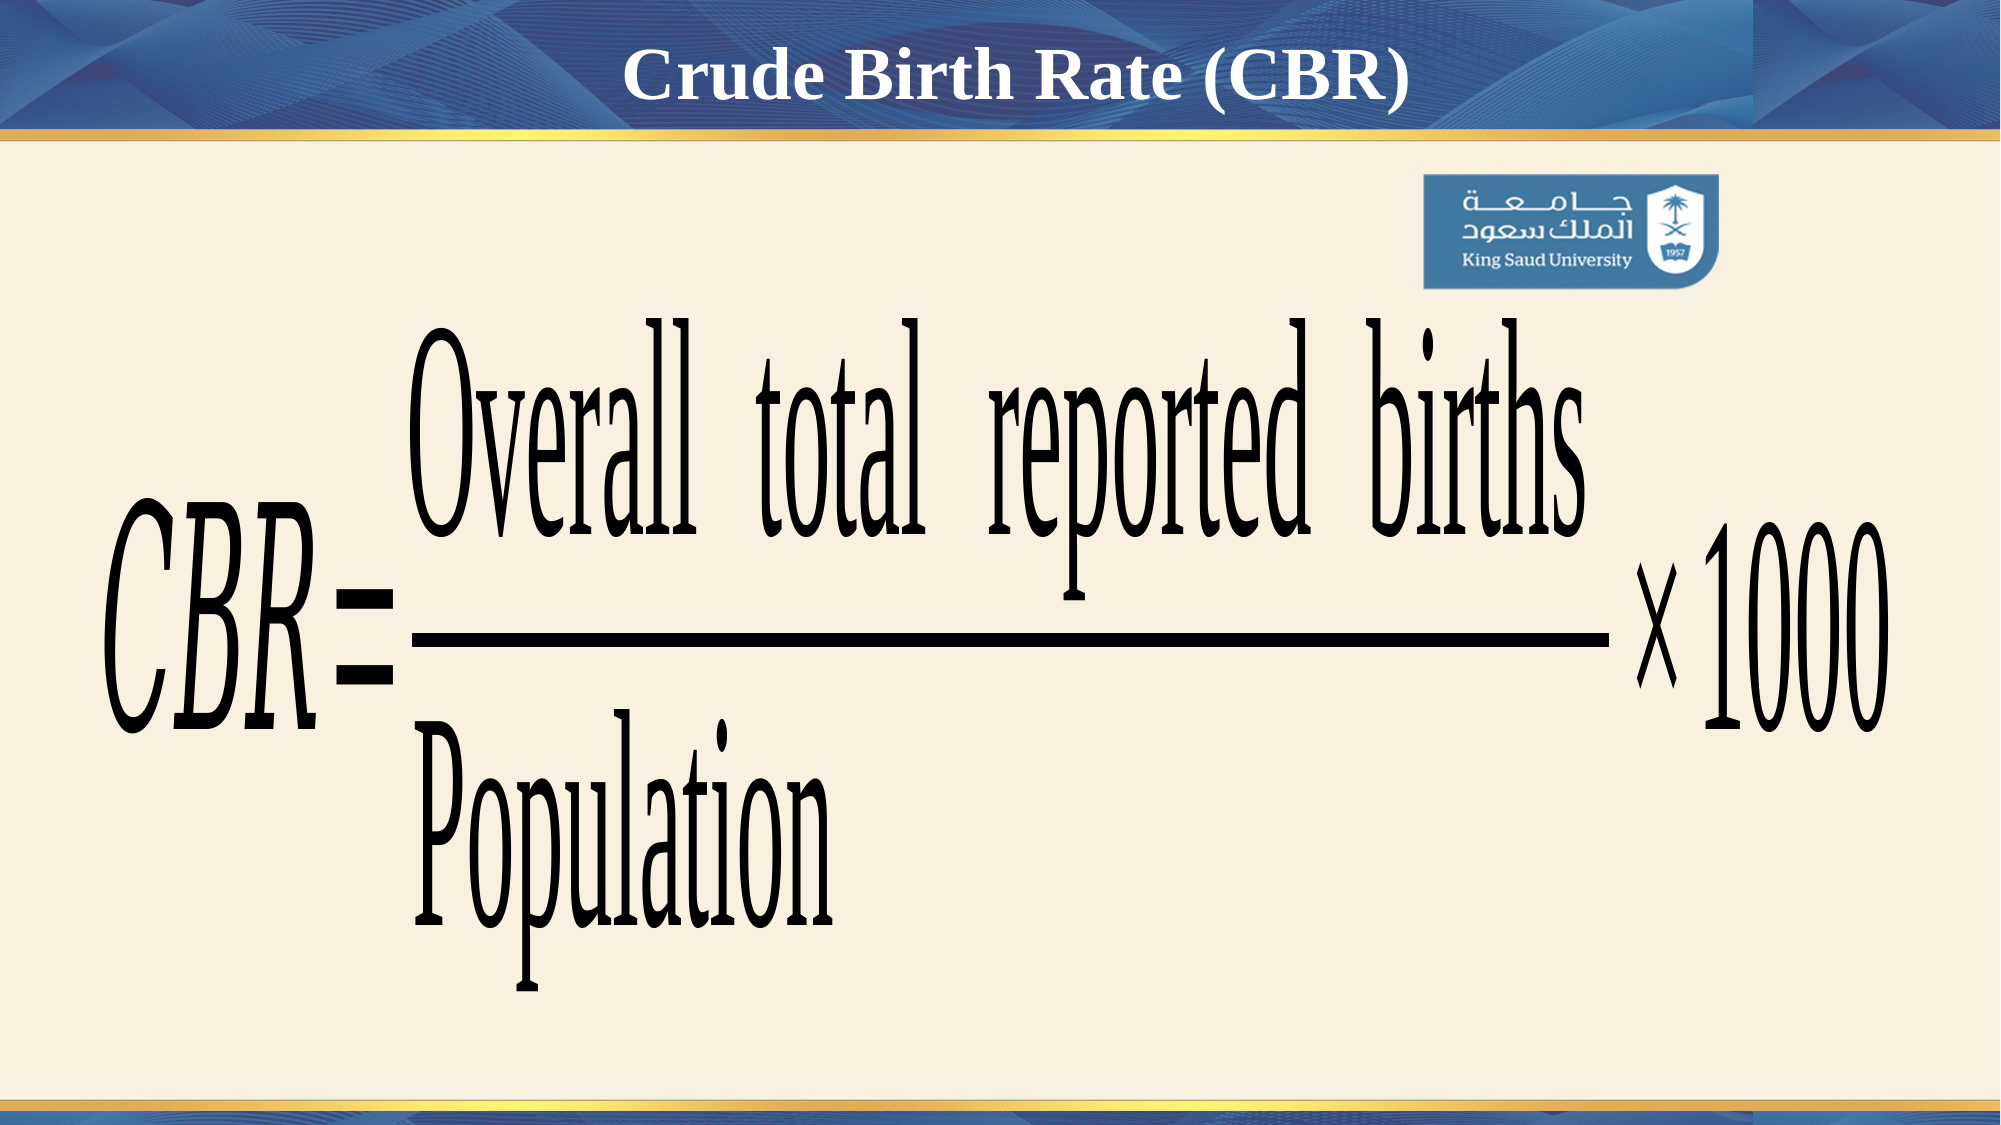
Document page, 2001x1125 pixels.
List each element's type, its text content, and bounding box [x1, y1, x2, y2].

title Crude Birth Rate (CBR) [366, 6, 1667, 144]
picture [0, 0, 2001, 1125]
